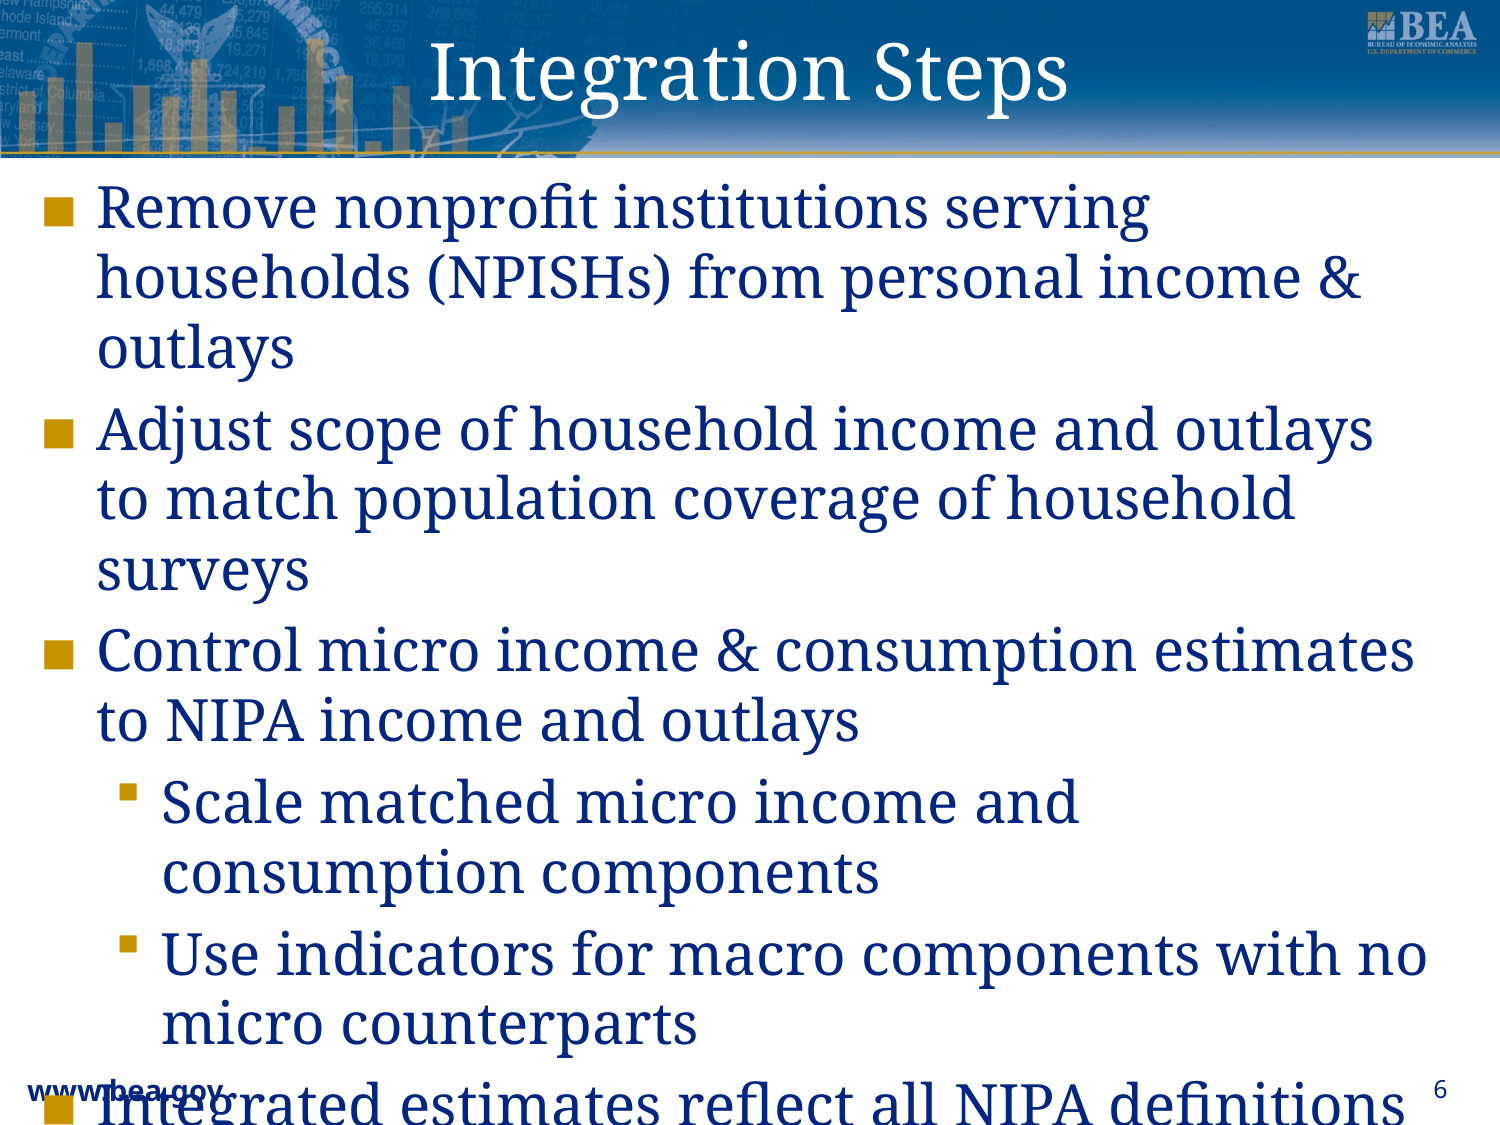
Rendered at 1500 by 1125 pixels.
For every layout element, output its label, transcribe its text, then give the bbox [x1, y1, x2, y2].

slide_number 6 [1400, 1062, 1463, 1116]
picture [0, 138, 1500, 158]
title Integration Steps [0, 0, 1500, 138]
list Remove nonprofit institutions serving households (NPISHs) from personal income & outlays Adjust scope of household income and outlays to match population coverage of household surveys Control micro income & consumption estimates to NIPA income and outlays Scale matched micro income and consumption components Use indicators for macro components with no micro counterparts Integrated estimates reflect all NIPA definitions and classifications [24, 162, 1451, 1063]
